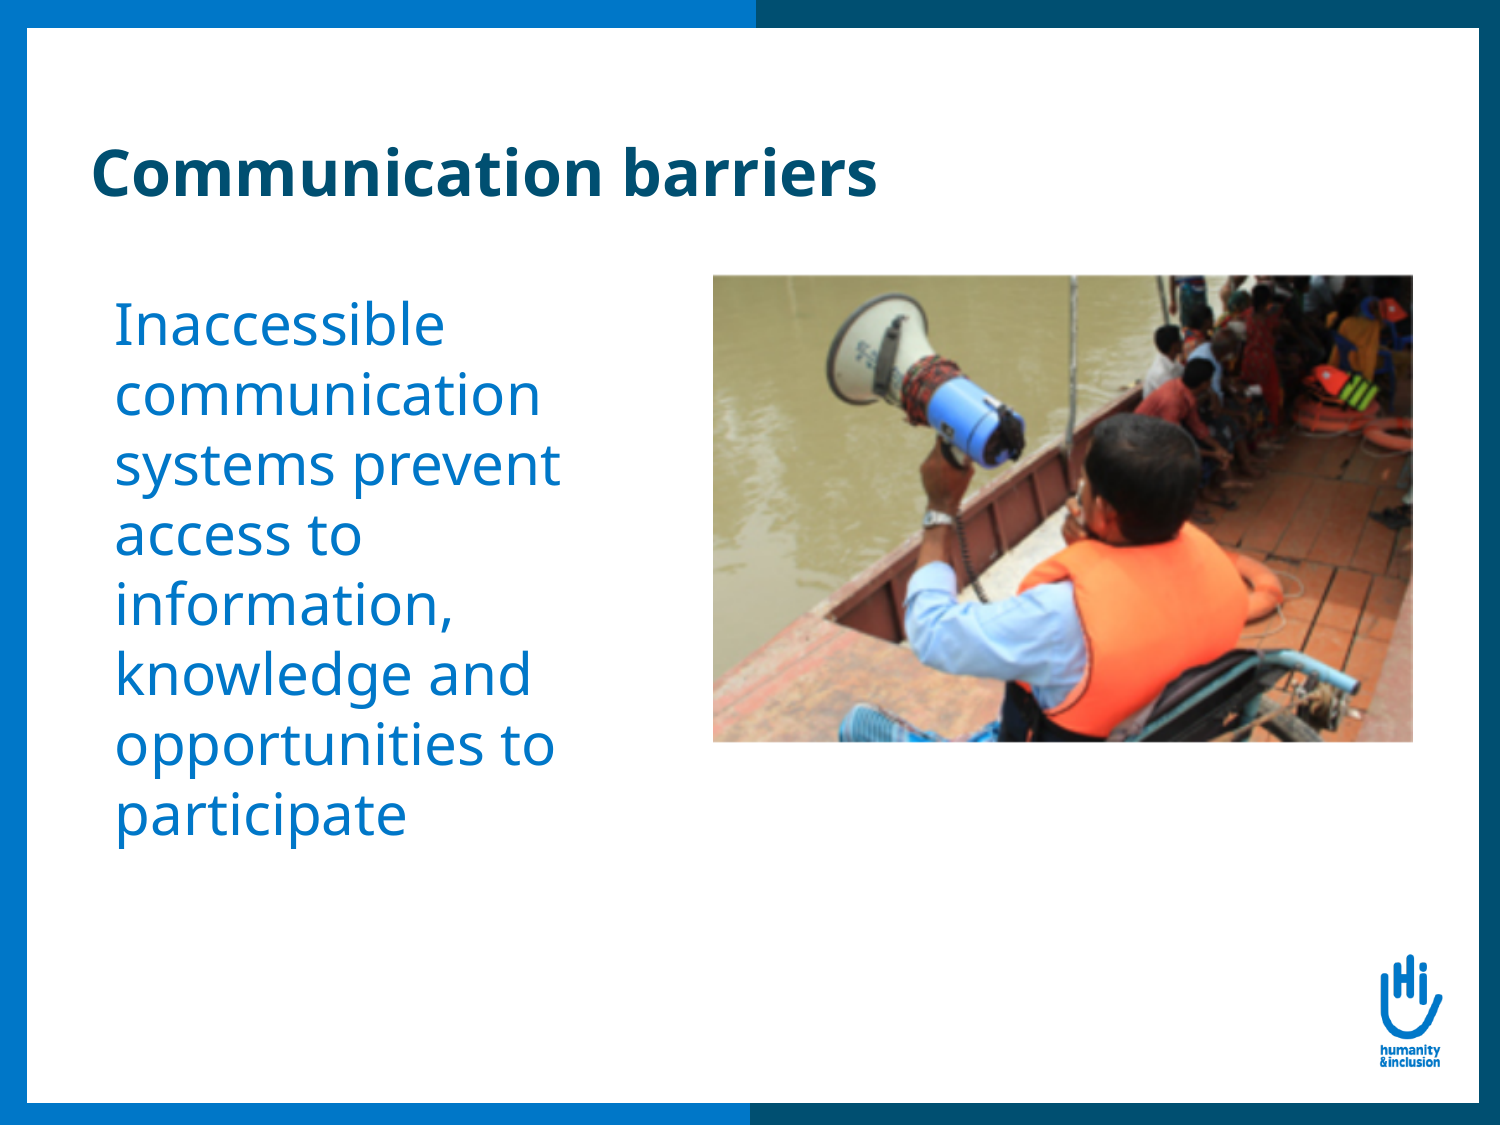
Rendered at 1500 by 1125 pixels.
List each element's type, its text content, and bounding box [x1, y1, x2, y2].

text_box Inaccessible communication systems prevent access to information, knowledge and opportunities to participate [100, 280, 713, 855]
picture [712, 274, 1413, 747]
picture [1369, 942, 1451, 1078]
title Communication barriers [78, 80, 1420, 262]
